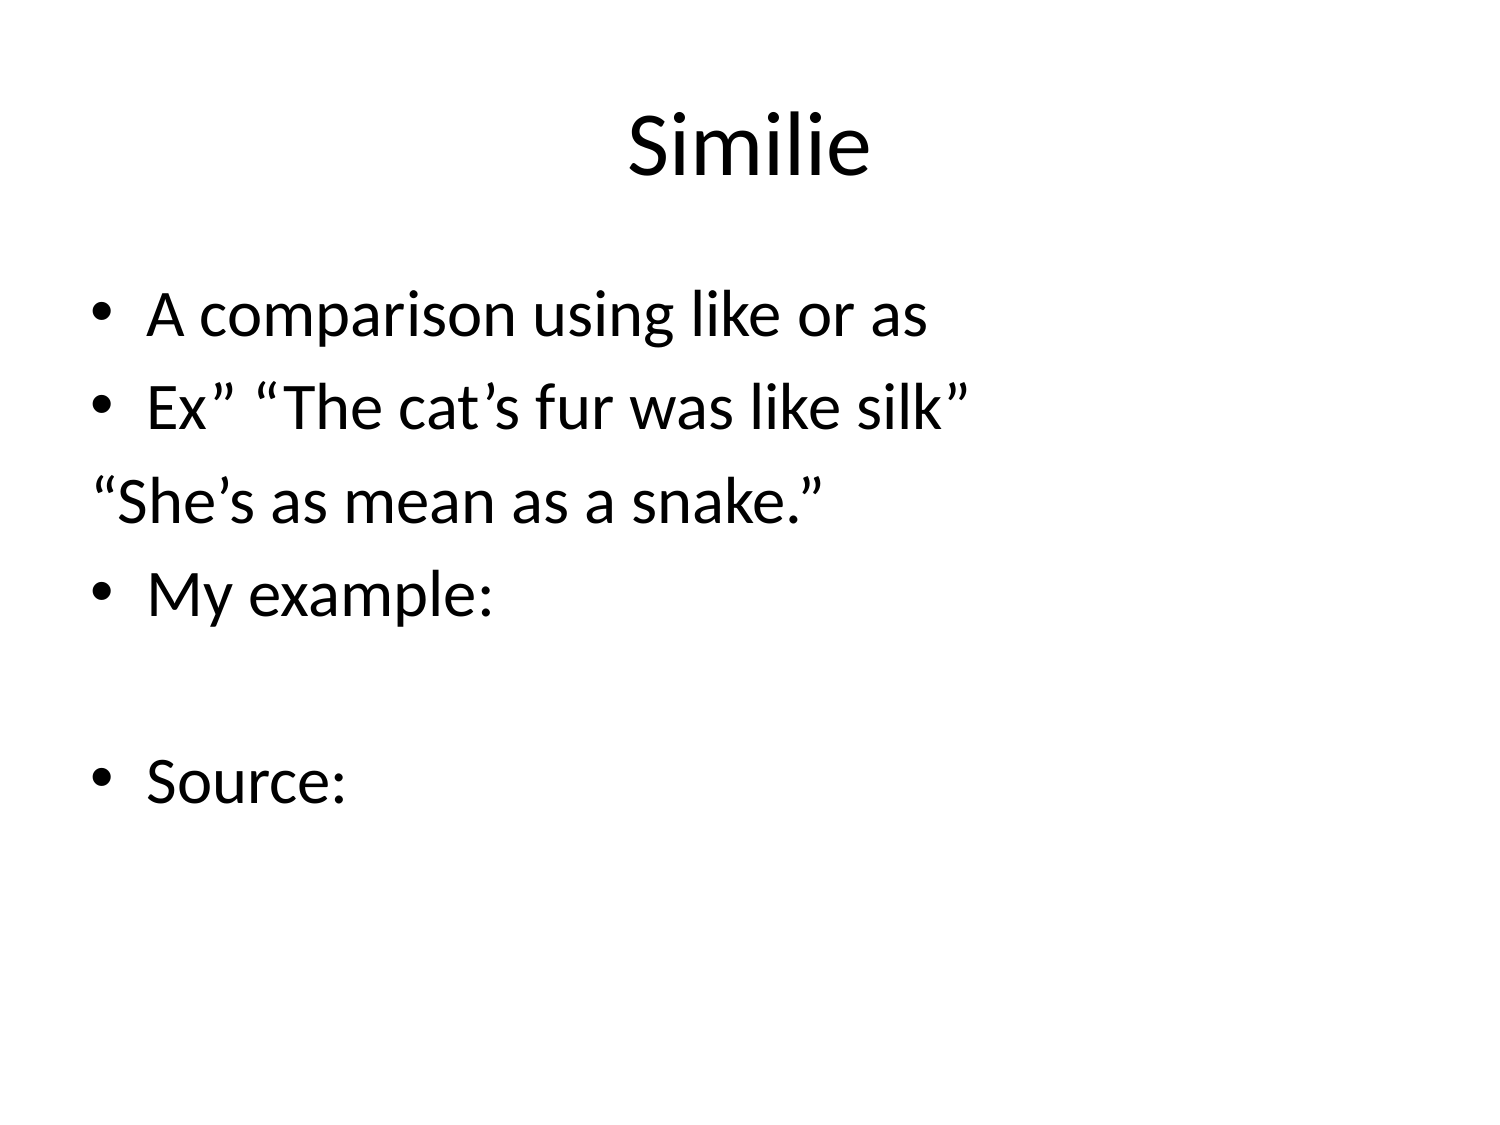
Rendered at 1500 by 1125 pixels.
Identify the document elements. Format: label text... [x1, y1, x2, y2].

list A comparison using like or as Ex” “The cat’s fur was like silk” “She’s as mean as a snake.” My example: Source: [75, 262, 1425, 1005]
title Similie [75, 45, 1425, 233]
